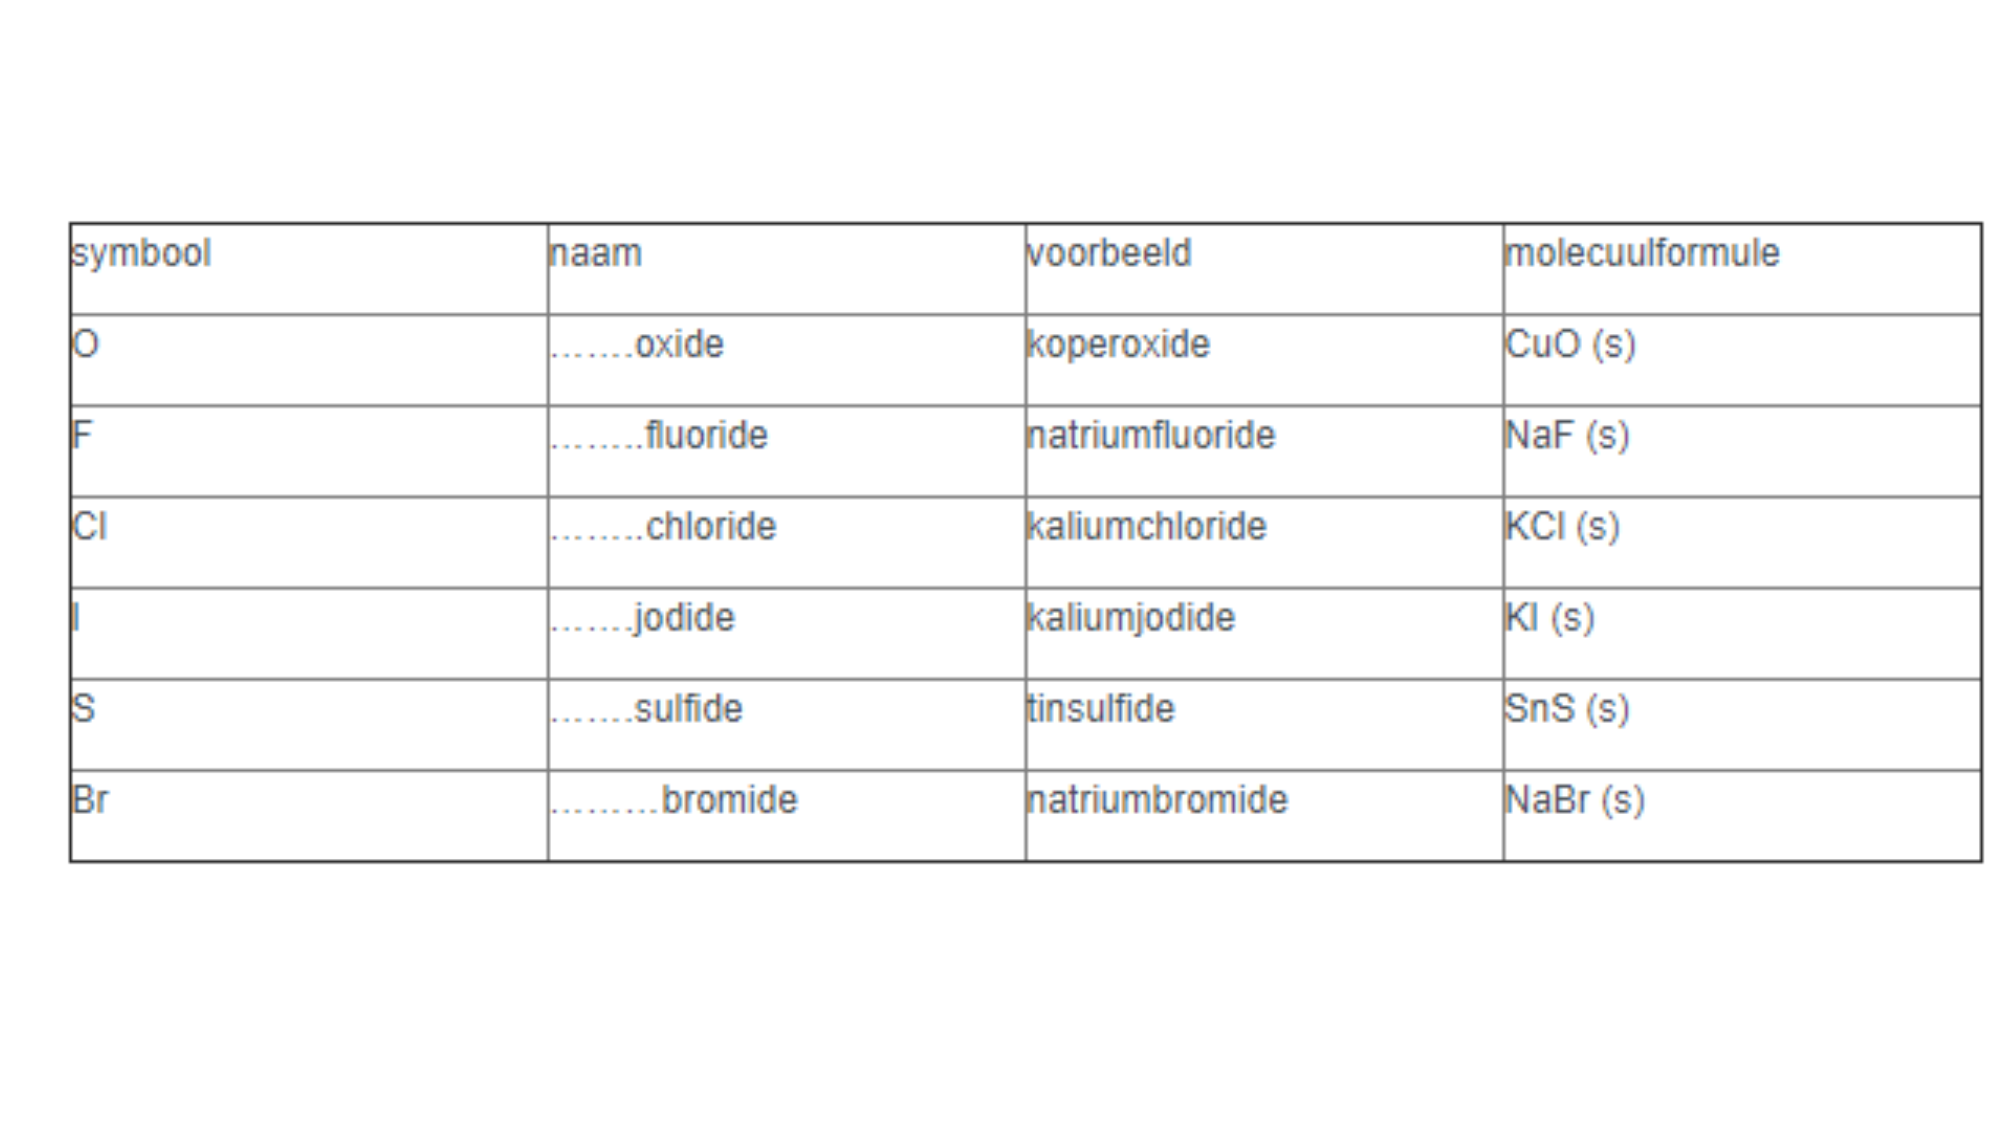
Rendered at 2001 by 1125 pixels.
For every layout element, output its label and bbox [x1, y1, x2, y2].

picture [48, 200, 2000, 924]
